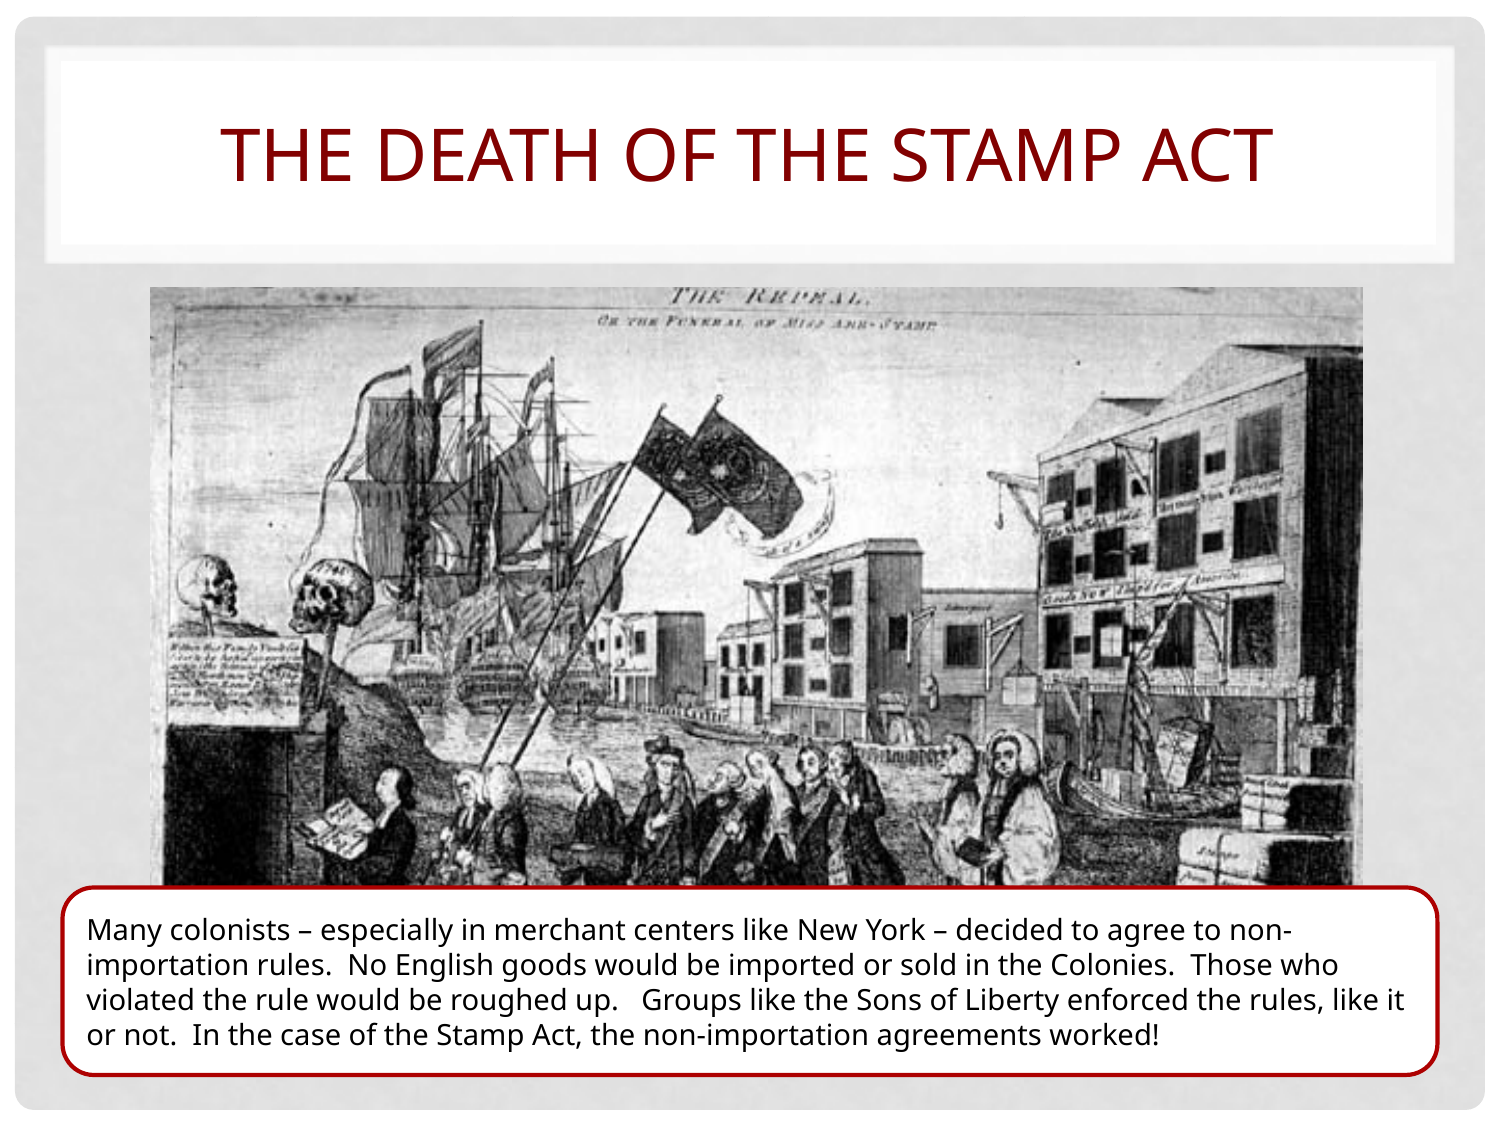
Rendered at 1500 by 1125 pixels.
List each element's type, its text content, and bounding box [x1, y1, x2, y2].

text_box Many colonists – especially in merchant centers like New York – decided to agree to non-importation rules. No English goods would be imported or sold in the Colonies. Those who violated the rule would be roughed up. Groups like the Sons of Liberty enforced the rules, like it or not. In the case of the Stamp Act, the non-importation agreements worked! [60, 885, 1440, 1078]
title The Death of the Stamp Act [69, 66, 1425, 238]
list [149, 287, 1363, 1054]
